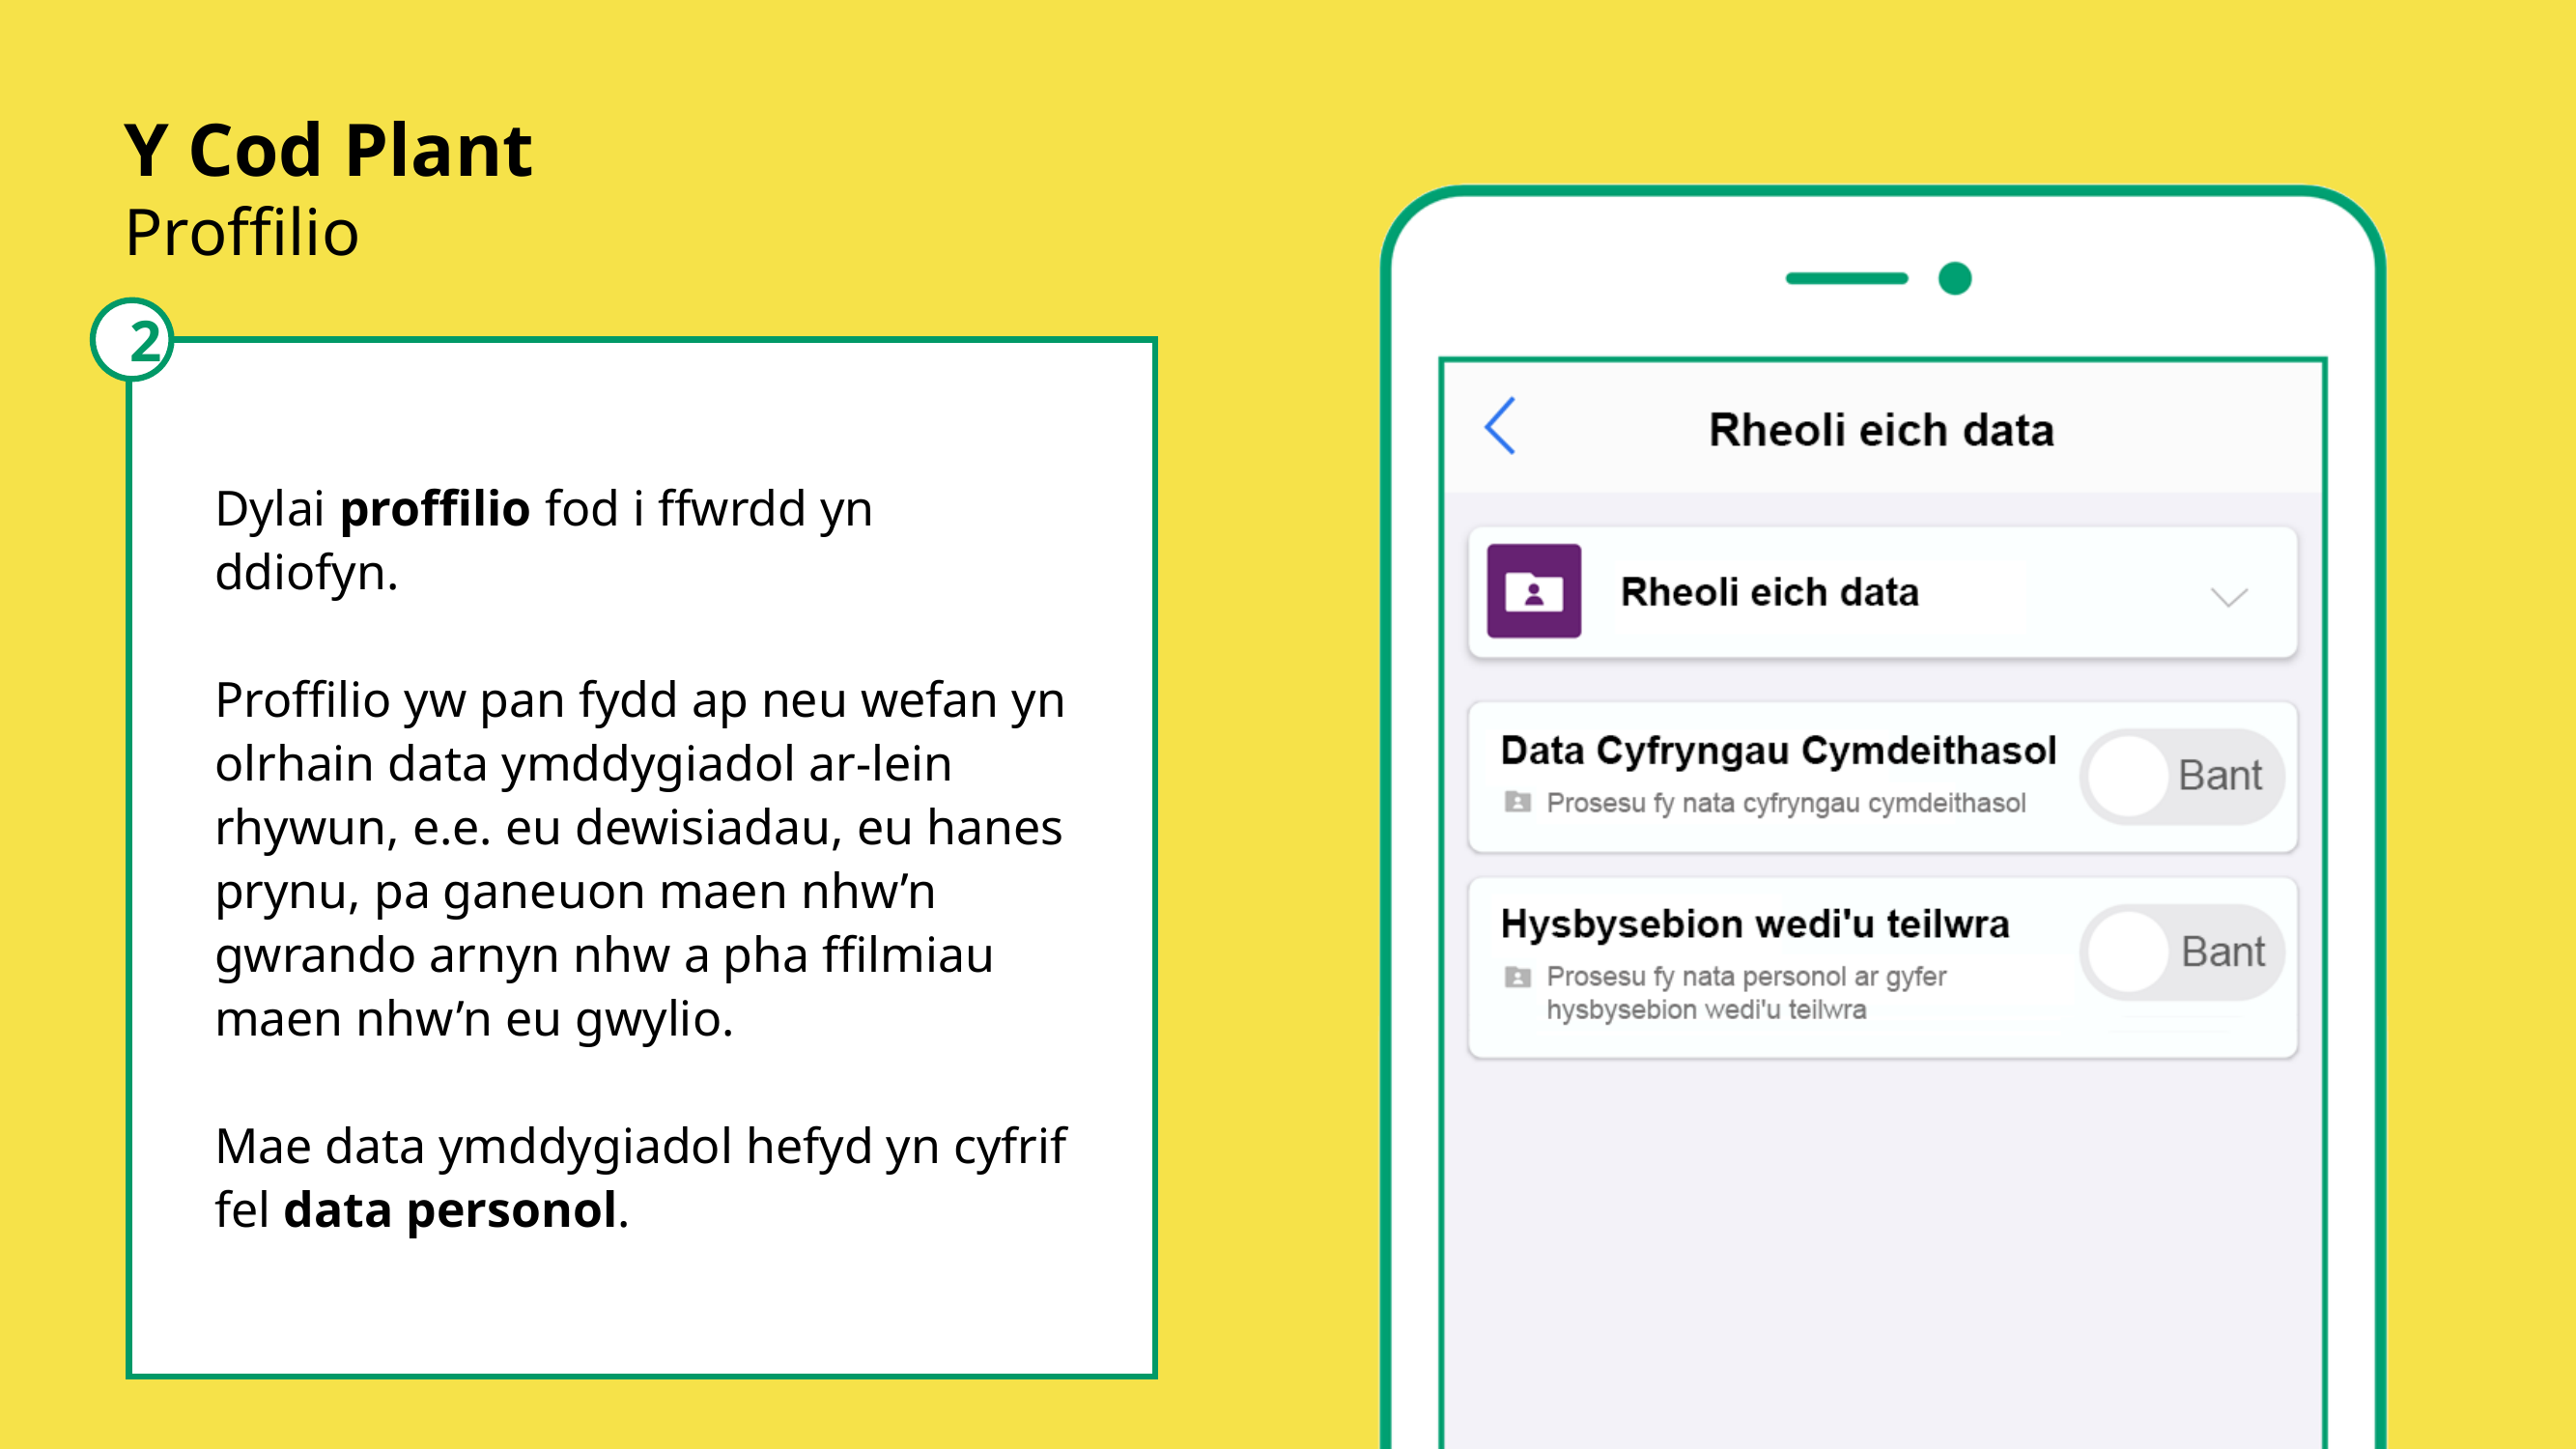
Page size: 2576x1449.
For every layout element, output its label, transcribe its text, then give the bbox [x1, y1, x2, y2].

text_box Y Cod Plant Proffilio [109, 97, 2413, 221]
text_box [92, 299, 1156, 1378]
picture [1353, 158, 2414, 1449]
